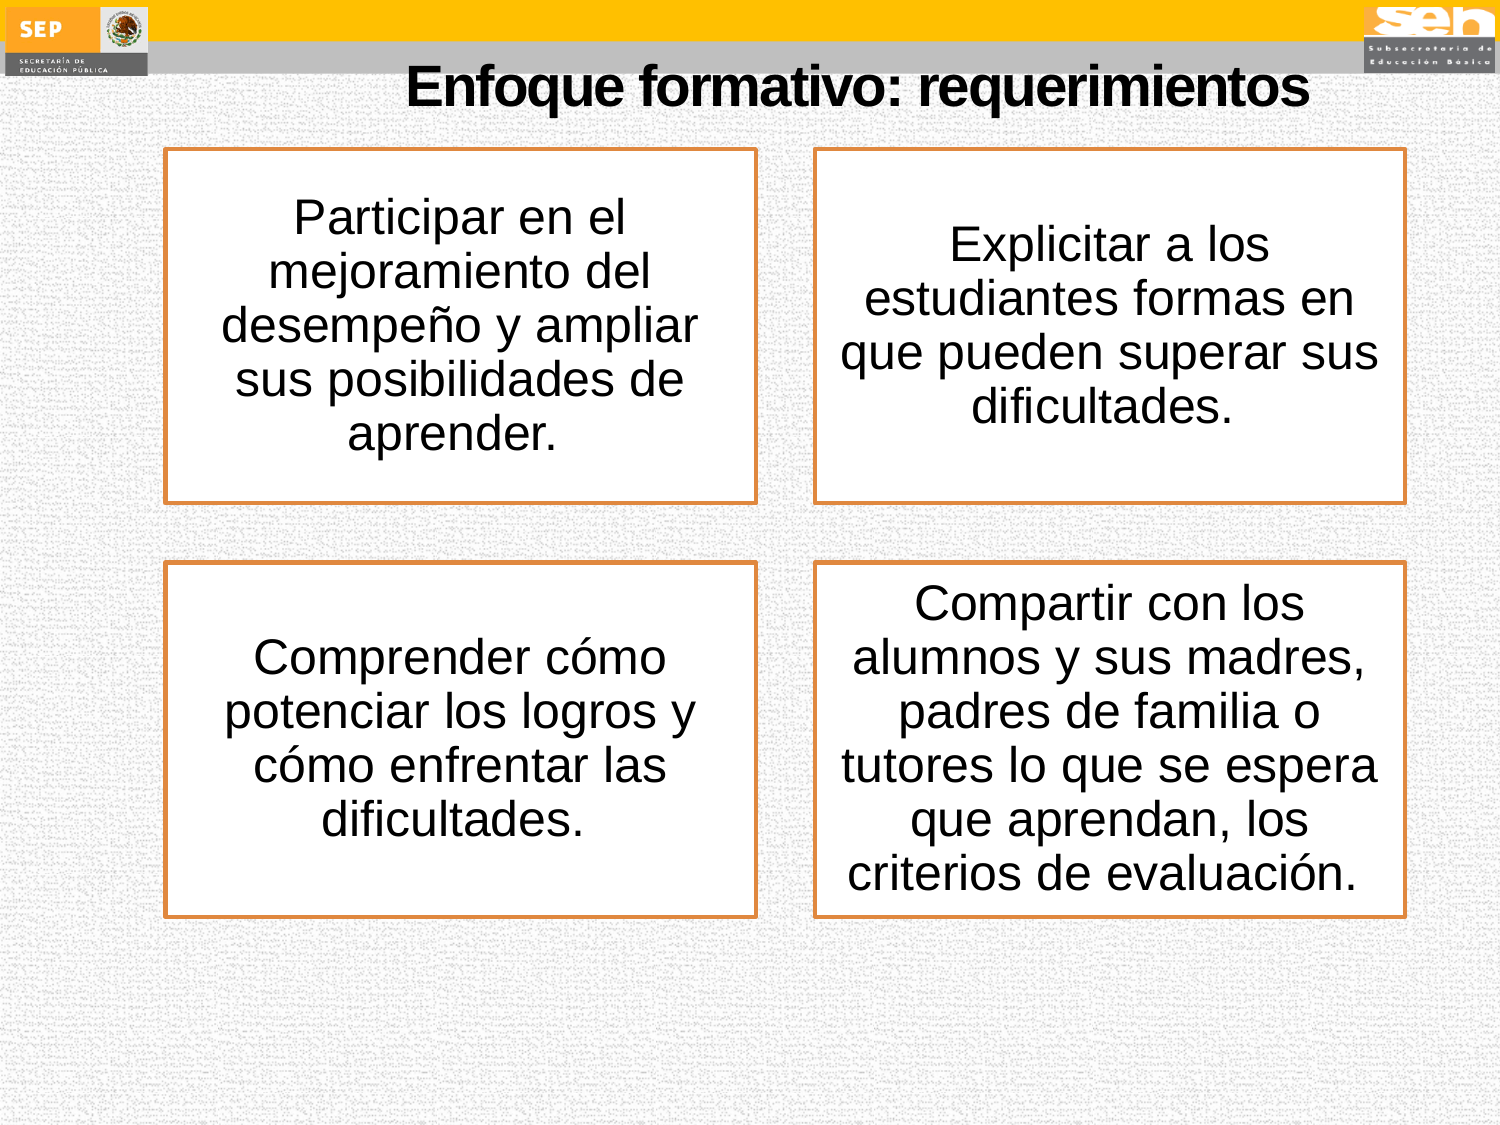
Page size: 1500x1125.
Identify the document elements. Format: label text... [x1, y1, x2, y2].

picture [5, 7, 148, 76]
picture [1364, 7, 1495, 73]
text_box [123, 148, 1448, 918]
list [75, 172, 1425, 1032]
title Enfoque formativo: requerimientos [171, 28, 1341, 138]
